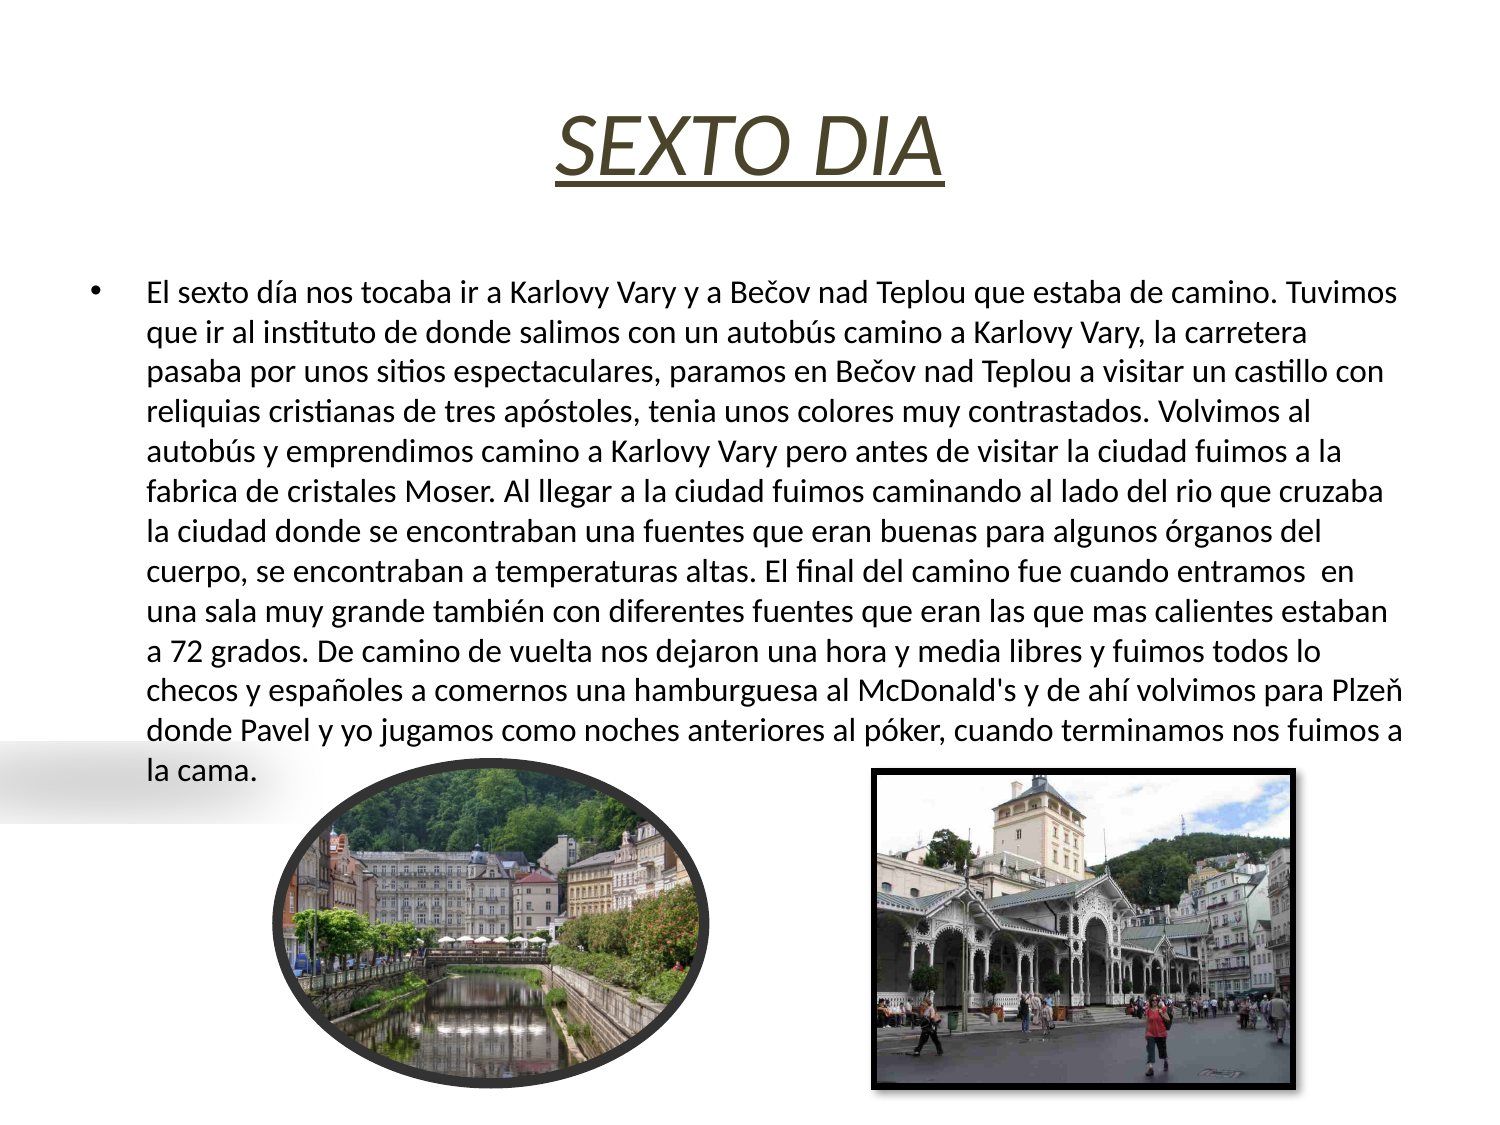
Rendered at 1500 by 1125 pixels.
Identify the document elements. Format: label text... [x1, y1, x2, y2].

list El sexto día nos tocaba ir a Karlovy Vary y a Bečov nad Teplou que estaba de camino. Tuvimos que ir al instituto de donde salimos con un autobús camino a Karlovy Vary, la carretera pasaba por unos sitios espectaculares, paramos en Bečov nad Teplou a visitar un castillo con reliquias cristianas de tres apóstoles, tenia unos colores muy contrastados. Volvimos al autobús y emprendimos camino a Karlovy Vary pero antes de visitar la ciudad fuimos a la fabrica de cristales Moser. Al llegar a la ciudad fuimos caminando al lado del rio que cruzaba la ciudad donde se encontraban una fuentes que eran buenas para algunos órganos del cuerpo, se encontraban a temperaturas altas. El final del camino fue cuando entramos en una sala muy grande también con diferentes fuentes que eran las que mas calientes estaban a 72 grados. De camino de vuelta nos dejaron una hora y media libres y fuimos todos lo checos y españoles a comernos una hamburguesa al McDonald's y de ahí volvimos para Plzeň donde Pavel y yo jugamos como noches anteriores al póker, cuando terminamos nos fuimos a la cama. [75, 262, 1425, 1005]
picture [277, 762, 705, 1084]
picture [877, 774, 1290, 1084]
title SEXTO DIA [75, 45, 1425, 233]
